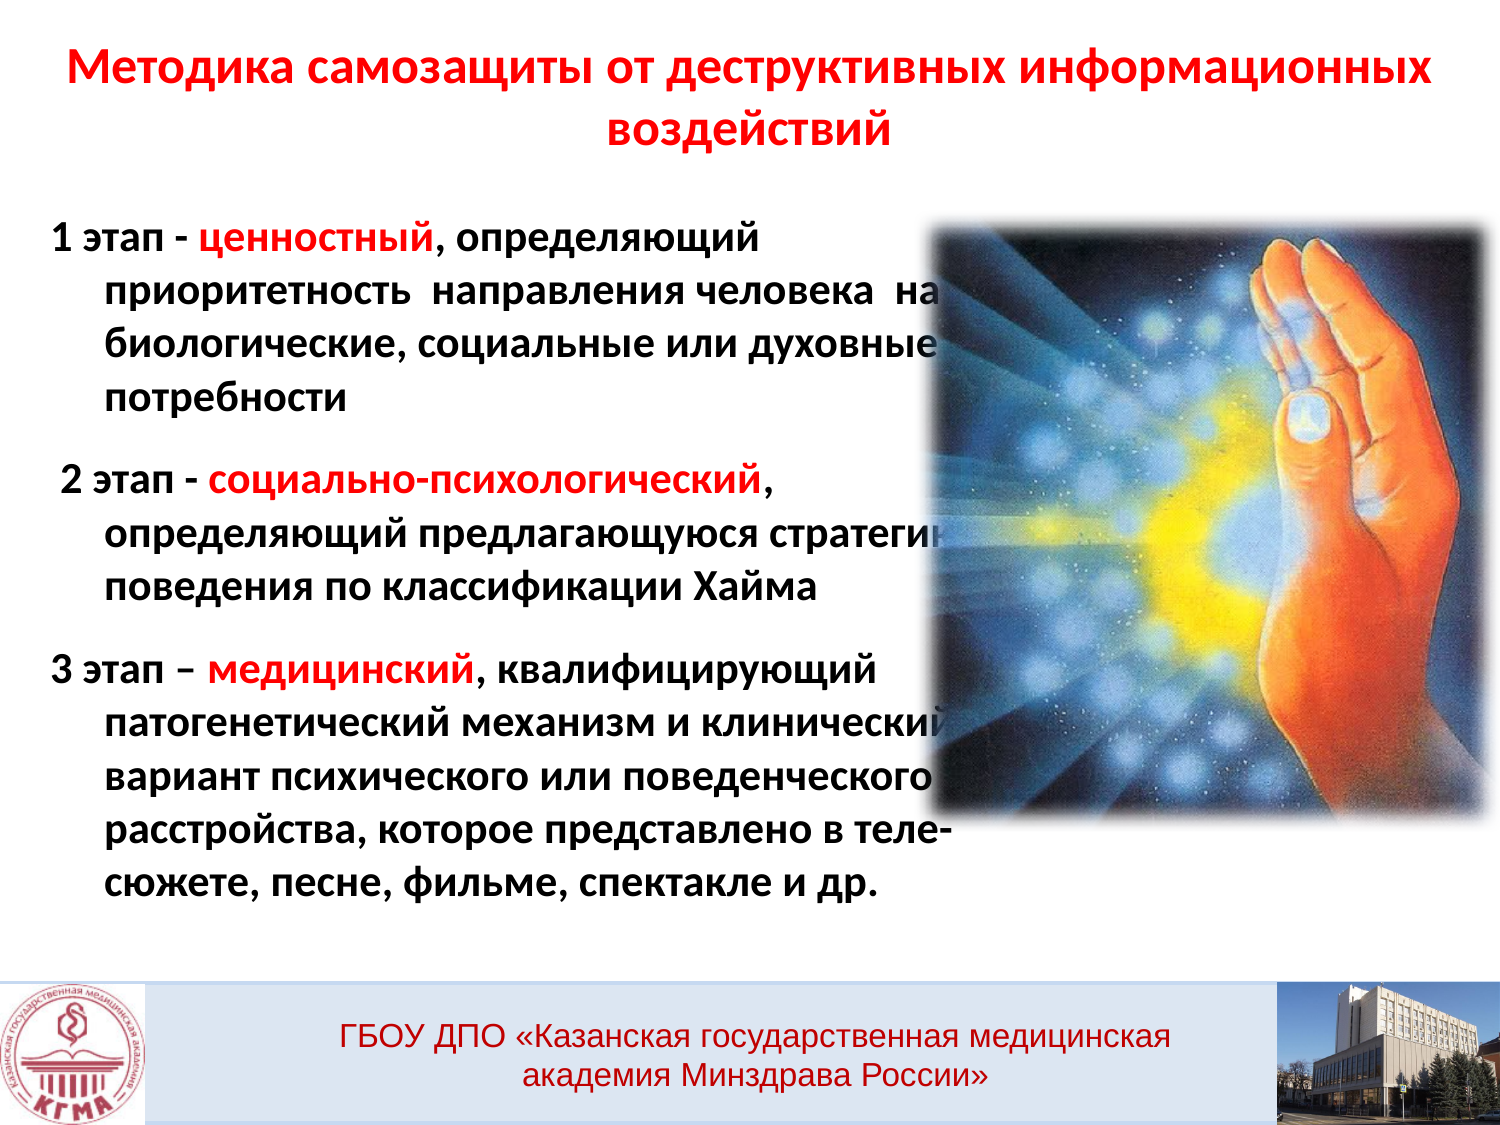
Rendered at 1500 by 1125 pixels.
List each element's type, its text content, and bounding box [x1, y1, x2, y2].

text_box [0, 981, 1278, 1125]
picture [0, 984, 145, 1125]
picture [913, 210, 1500, 833]
picture [1277, 982, 1500, 1125]
title Методика самозащиты от деструктивных информационных воздействий [35, 23, 1465, 164]
list 1 этап - ценностный, определяющий приоритетность направления человека на биологические, социальные или духовные потребности 2 этап - социально-психологический, определяющий предлагающуюся стратегию поведения по классификации Хайма 3 этап – медицинский, квалифицирующий патогенетический механизм и клинический вариант психического или поведенческого расстройства, которое представлено в теле-сюжете, песне, фильме, спектакле и др. [35, 199, 985, 942]
text_box ГБОУ ДПО «Казанская государственная медицинская академия Минздрава России» [316, 1006, 1196, 1101]
